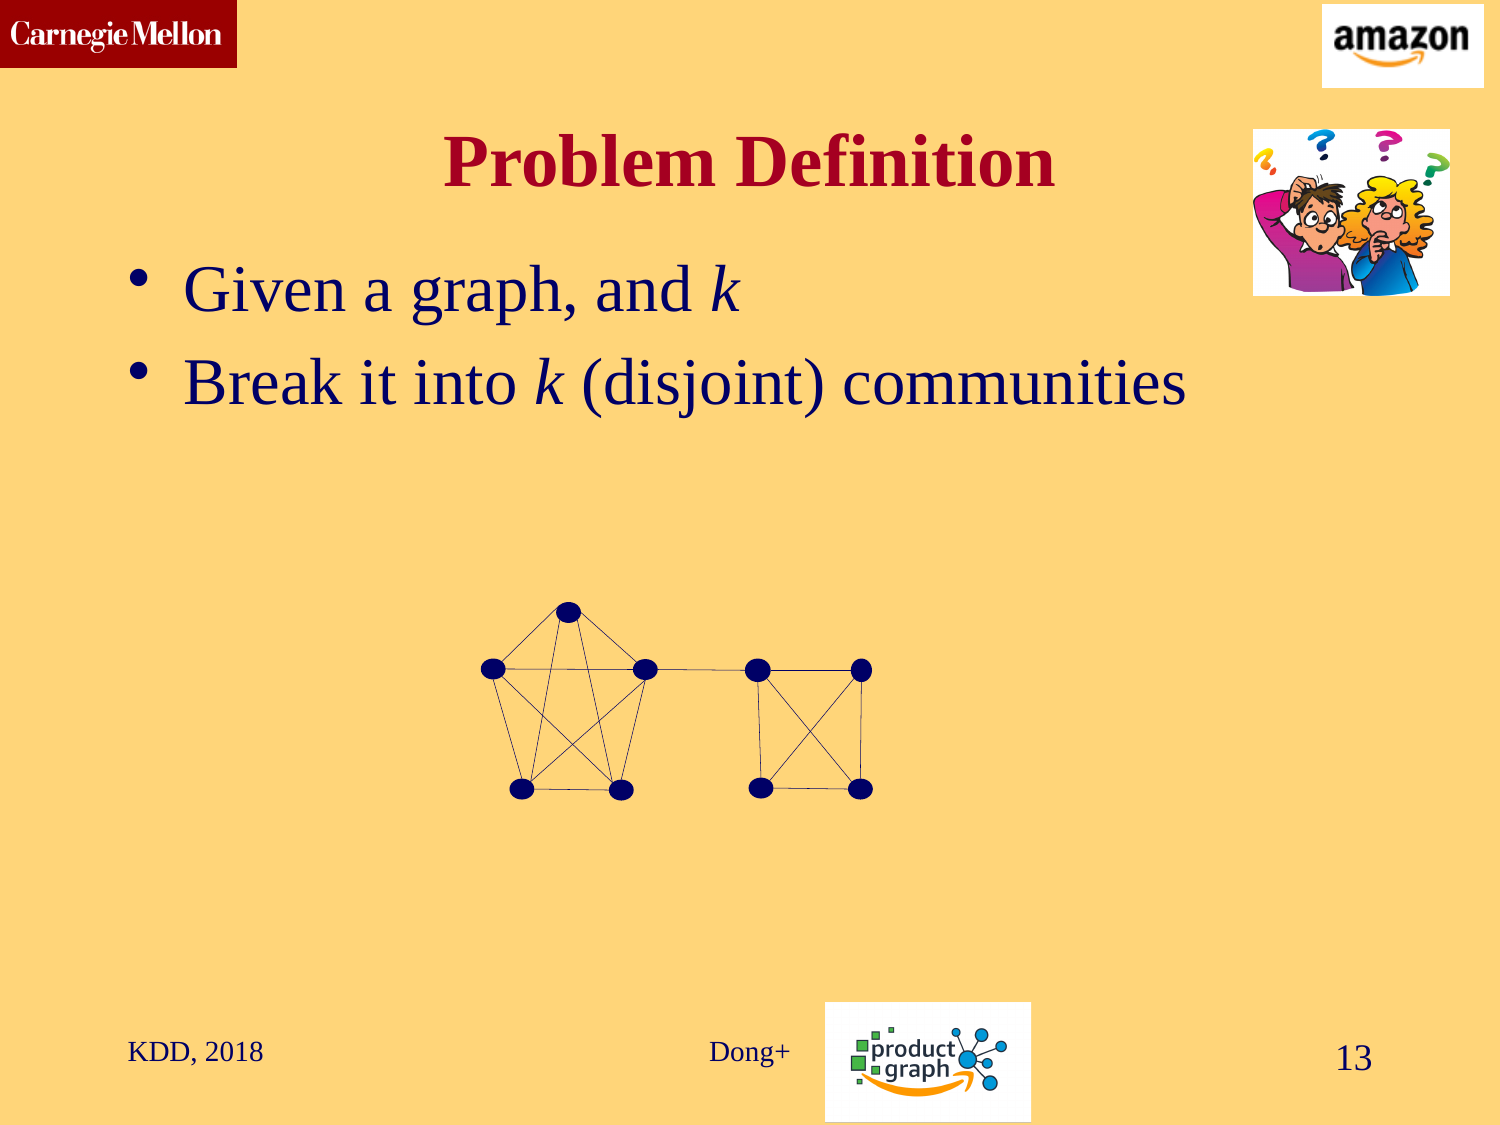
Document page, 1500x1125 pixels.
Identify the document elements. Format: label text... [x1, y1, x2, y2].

slide_number 13 [1074, 1024, 1388, 1101]
slide_number KDD, 2018 [112, 1024, 426, 1101]
picture [1252, 129, 1450, 296]
picture [1322, 4, 1484, 88]
picture [0, 0, 237, 68]
footer Dong+ [512, 1024, 988, 1101]
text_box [480, 601, 874, 801]
list Given a graph, and k Break it into k (disjoint) communities [112, 237, 1388, 1001]
title Problem Definition [112, 99, 1388, 213]
